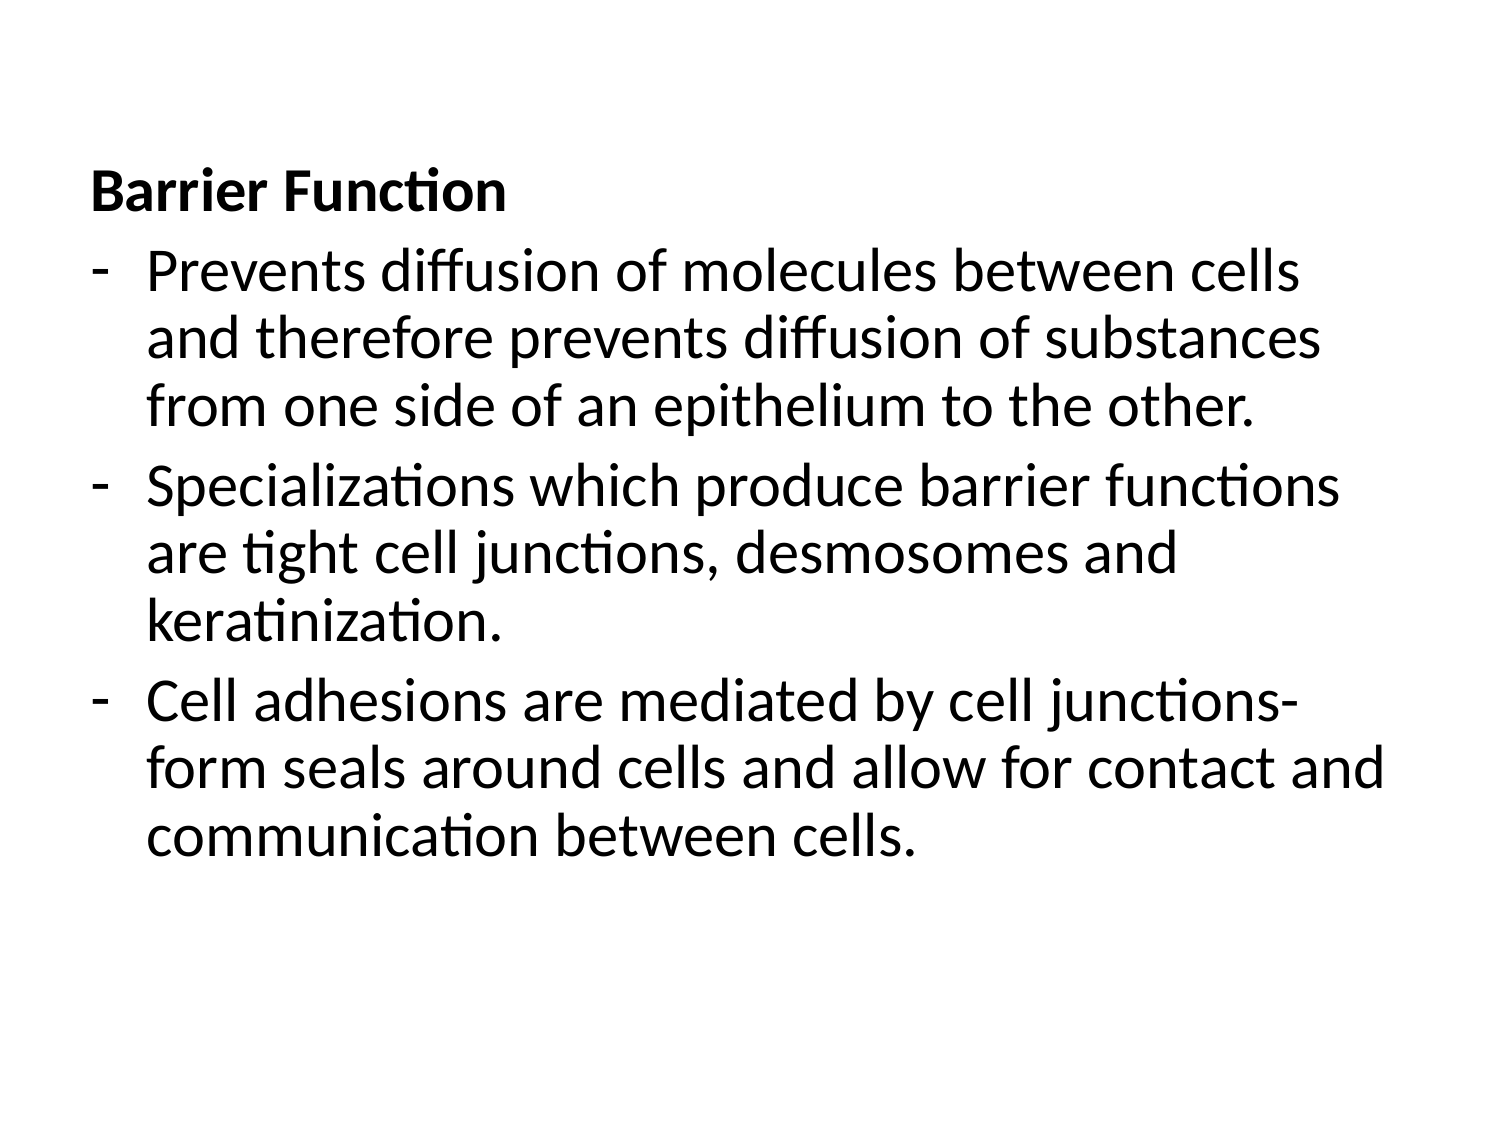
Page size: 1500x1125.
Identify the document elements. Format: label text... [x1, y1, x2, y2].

list Barrier Function Prevents diffusion of molecules between cells and therefore prevents diffusion of substances from one side of an epithelium to the other. Specializations which produce barrier functions are tight cell junctions, desmosomes and keratinization. Cell adhesions are mediated by cell junctions- form seals around cells and allow for contact and communication between cells. [75, 149, 1425, 1005]
